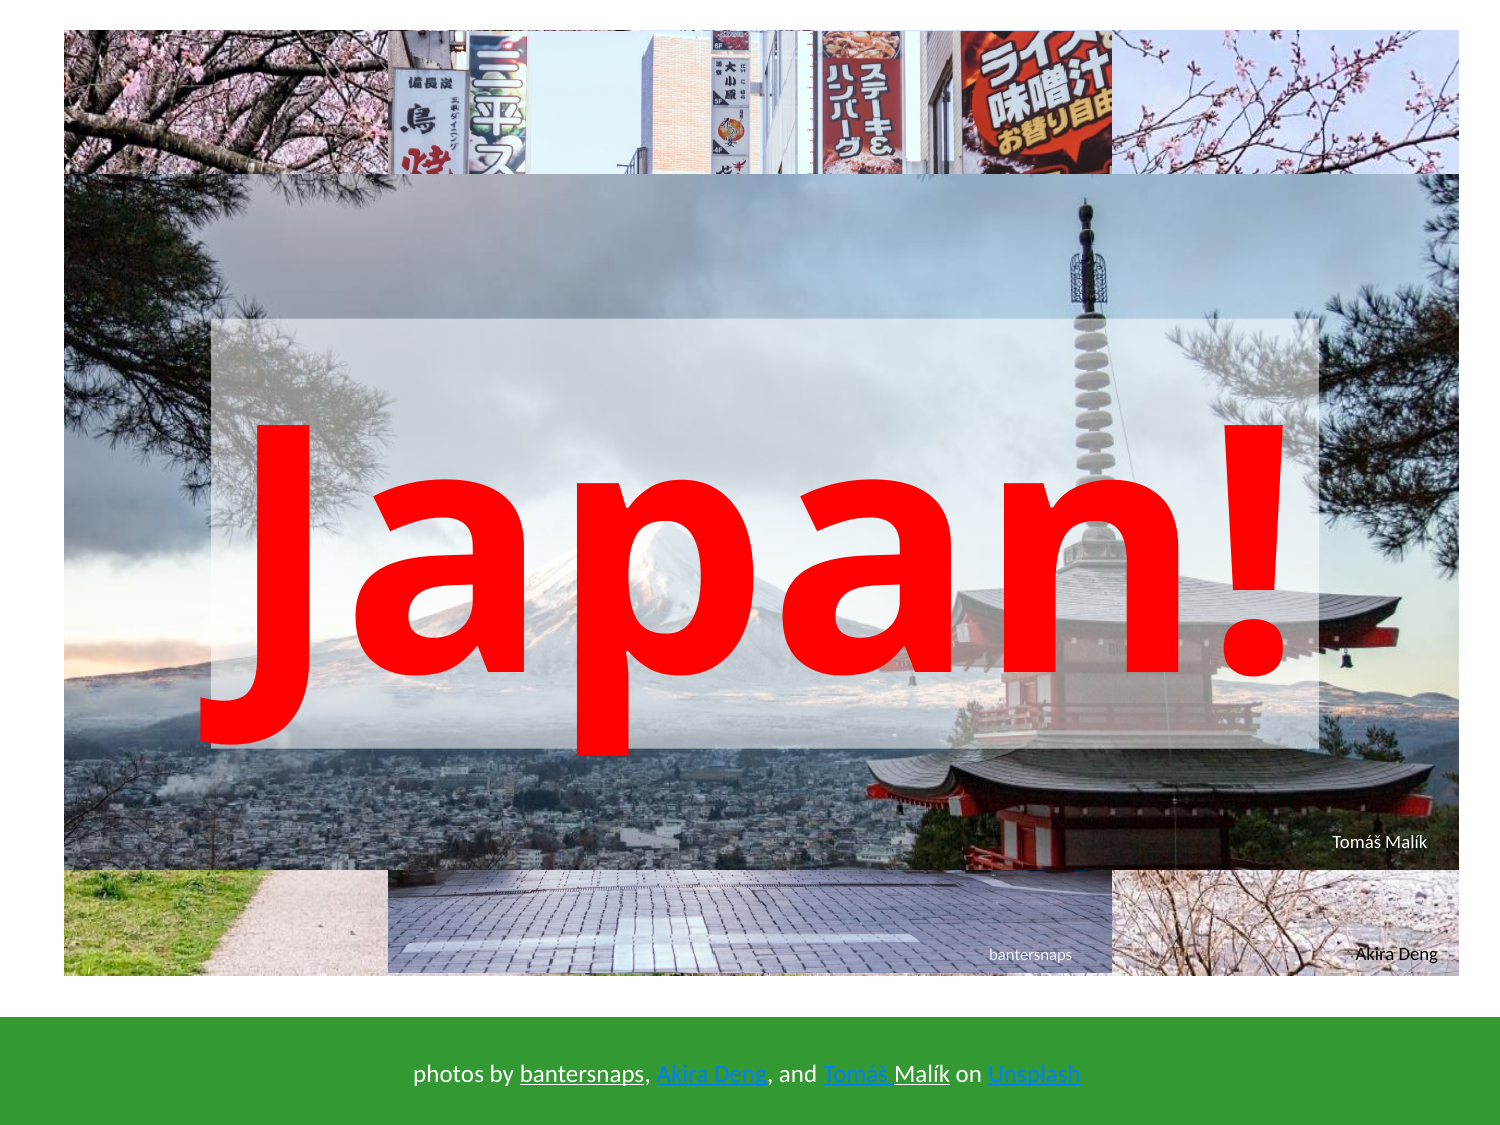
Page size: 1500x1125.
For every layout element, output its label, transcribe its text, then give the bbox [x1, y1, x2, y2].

text_box photos by bantersnaps, Akira Deng, and Tomáš Malík on Unsplash [0, 1017, 1500, 1125]
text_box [64, 898, 385, 977]
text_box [64, 30, 389, 173]
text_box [1185, 30, 1500, 172]
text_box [64, 174, 1500, 892]
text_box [388, 31, 1188, 172]
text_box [388, 899, 1188, 973]
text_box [1190, 899, 1500, 977]
